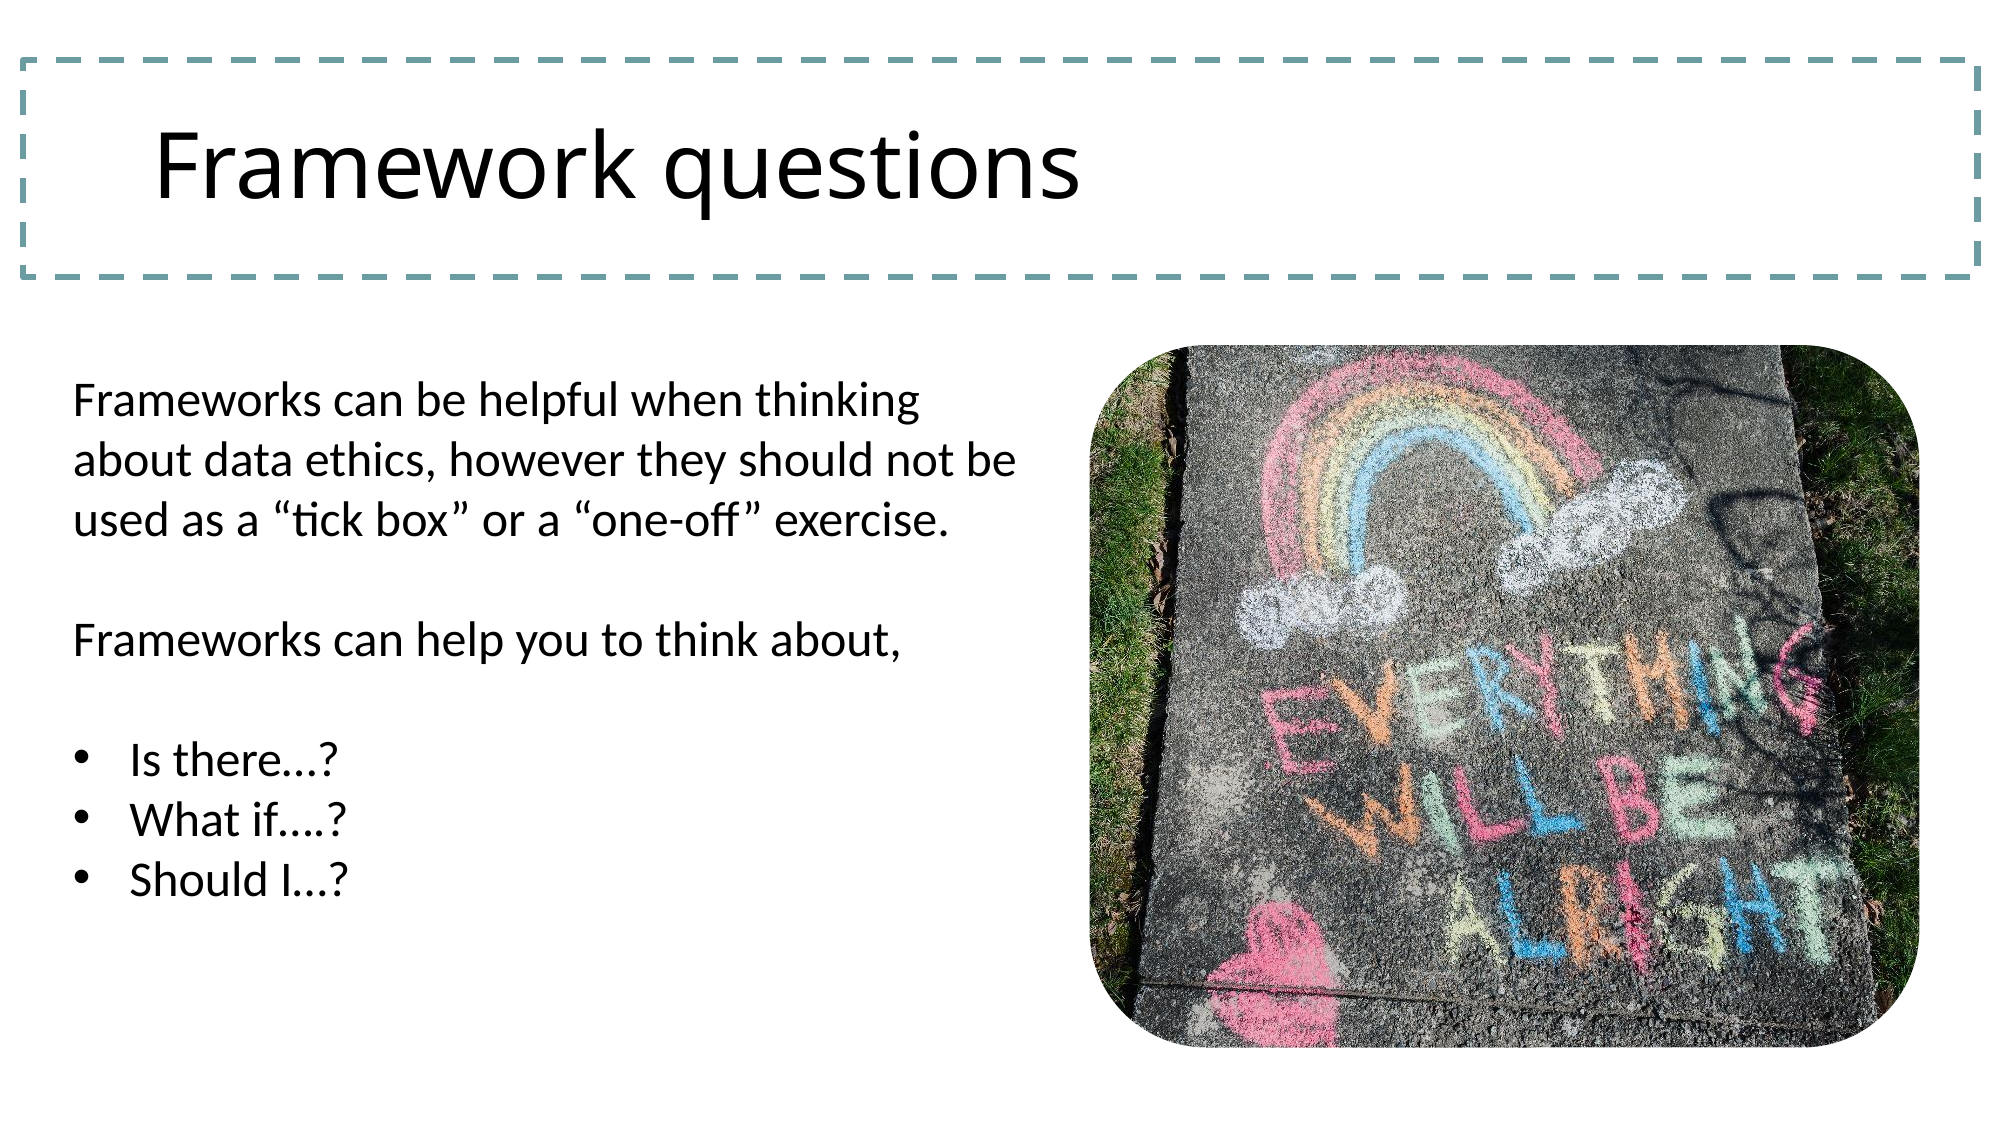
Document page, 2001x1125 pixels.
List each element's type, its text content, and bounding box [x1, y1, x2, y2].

picture [1089, 345, 1920, 1048]
text_box Frameworks can be helpful when thinking about data ethics, however they should not be used as a “tick box” or a “one-off” exercise. Frameworks can help you to think about, Is there…? What if….? Should I…? [58, 359, 1047, 975]
title Framework questions [137, 59, 1863, 278]
